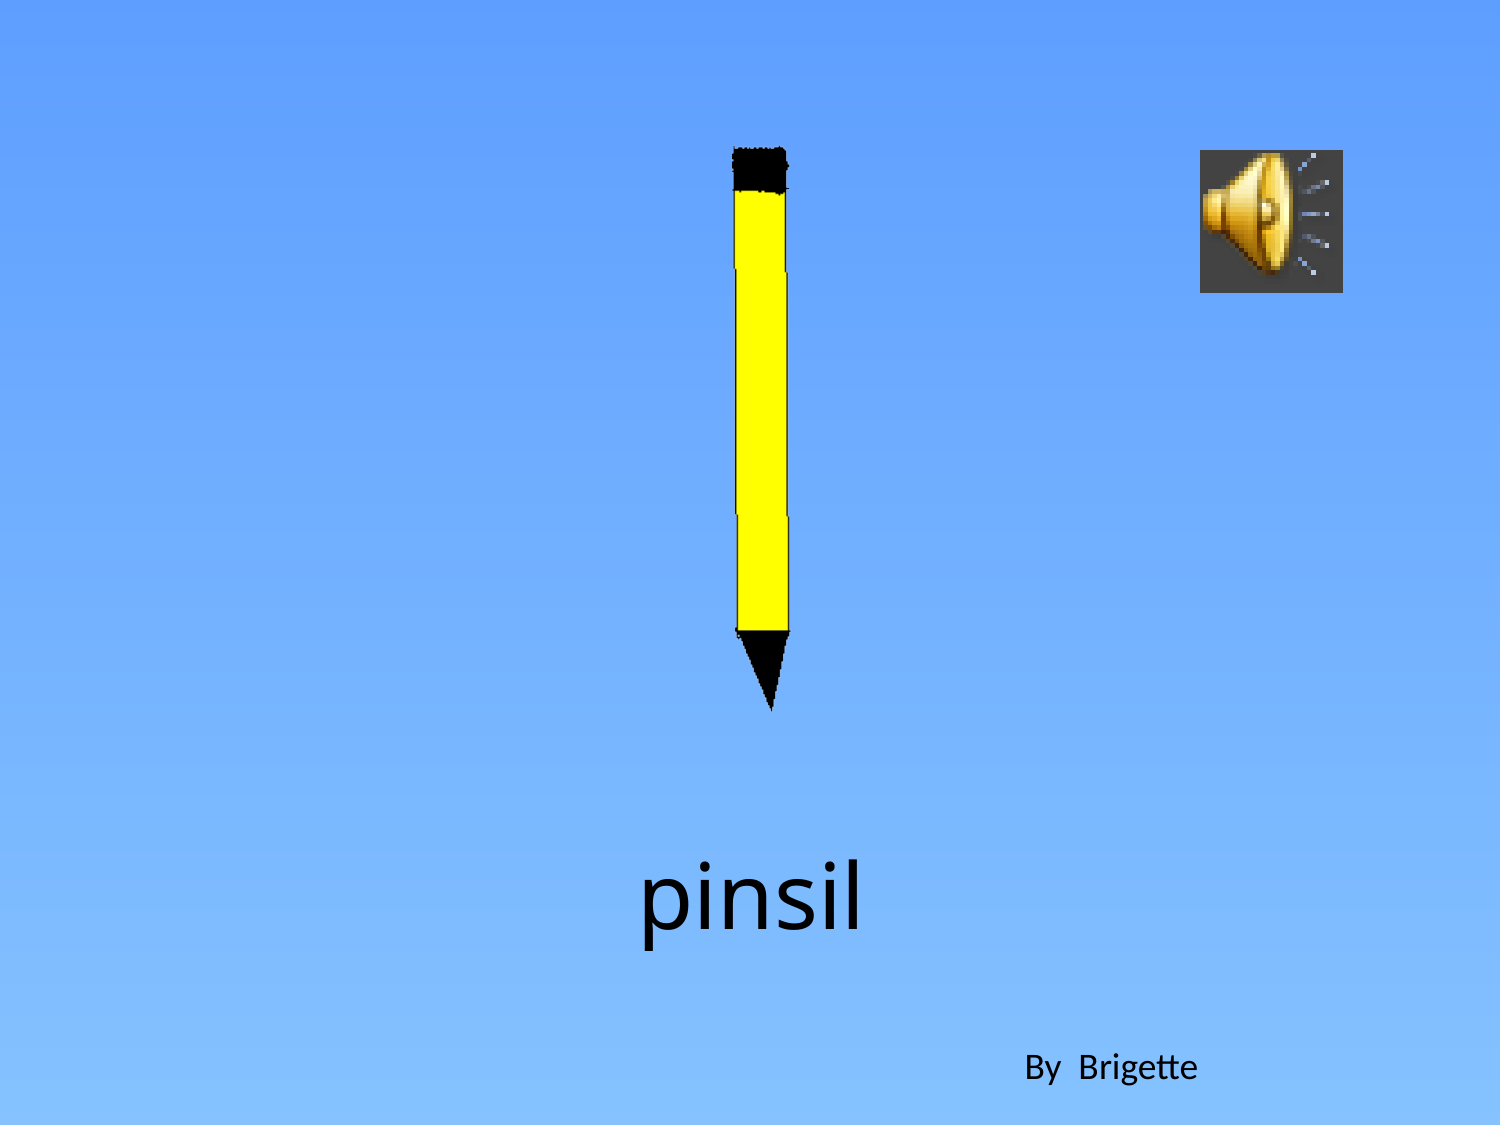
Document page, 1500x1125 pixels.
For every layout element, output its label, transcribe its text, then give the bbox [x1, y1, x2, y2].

text_box By Brigette [1009, 1034, 1447, 1095]
title pinsil [76, 798, 1427, 987]
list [530, 55, 974, 773]
picture [1198, 148, 1344, 294]
